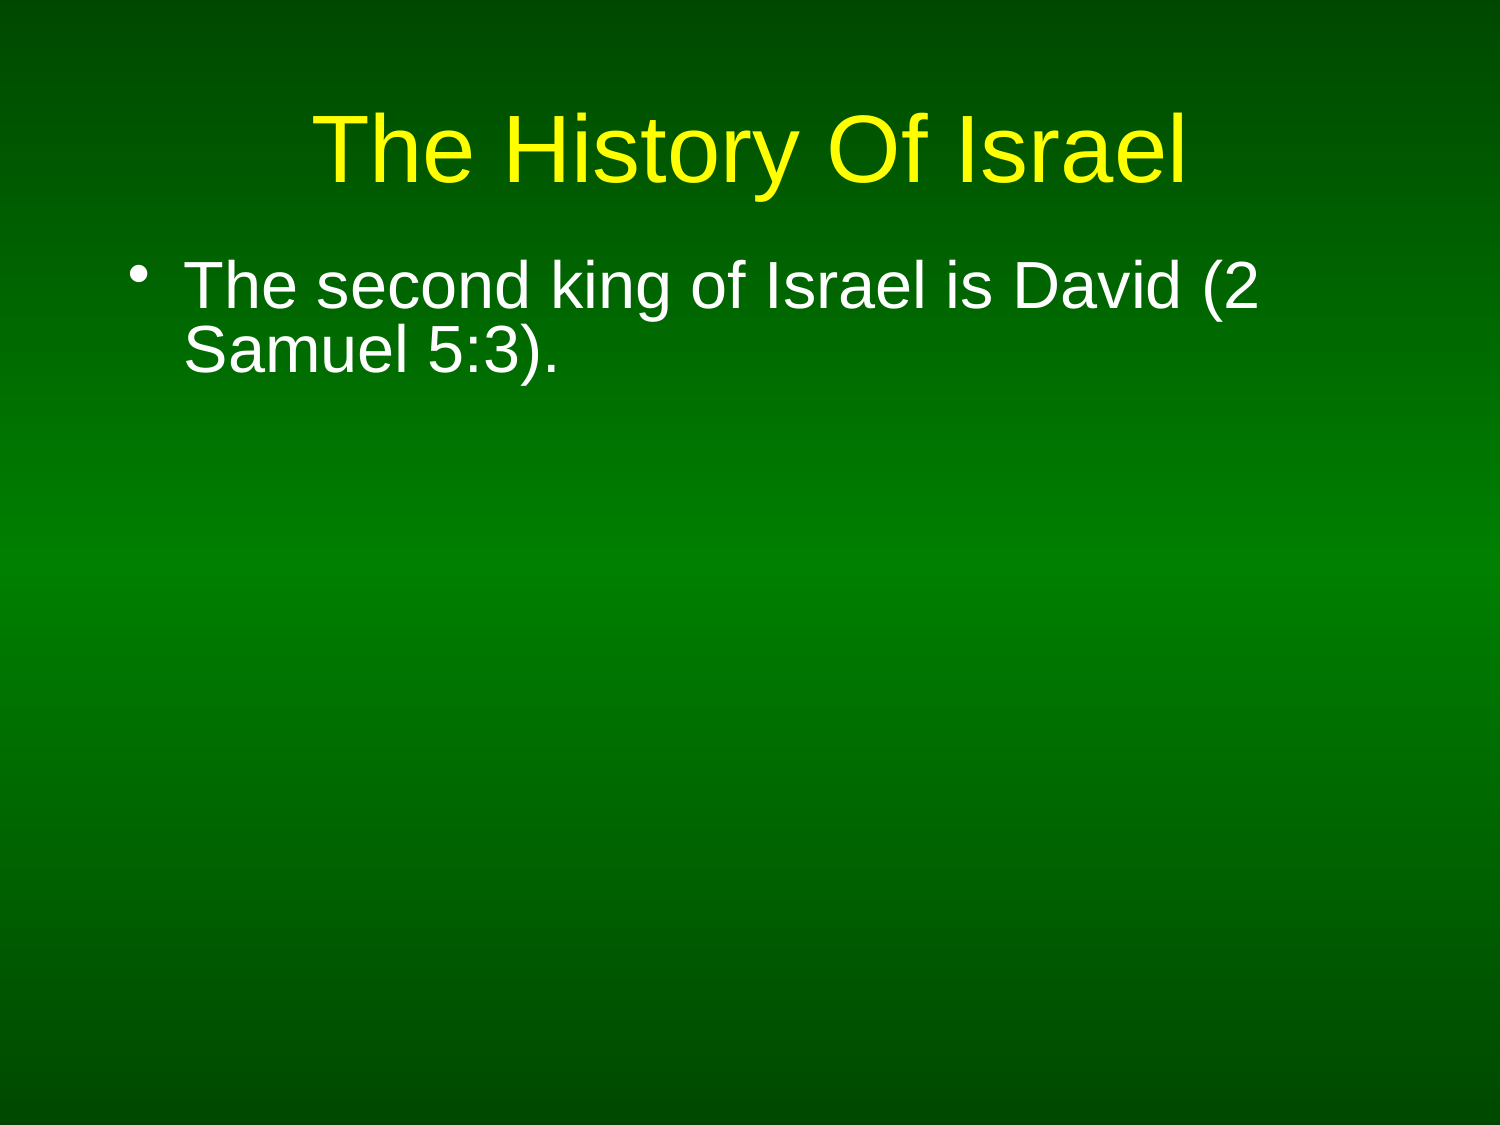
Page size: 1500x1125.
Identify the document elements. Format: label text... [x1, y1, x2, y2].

title The History Of Israel [37, 50, 1463, 238]
list The second king of Israel is David (2 Samuel 5:3). [112, 249, 1425, 563]
